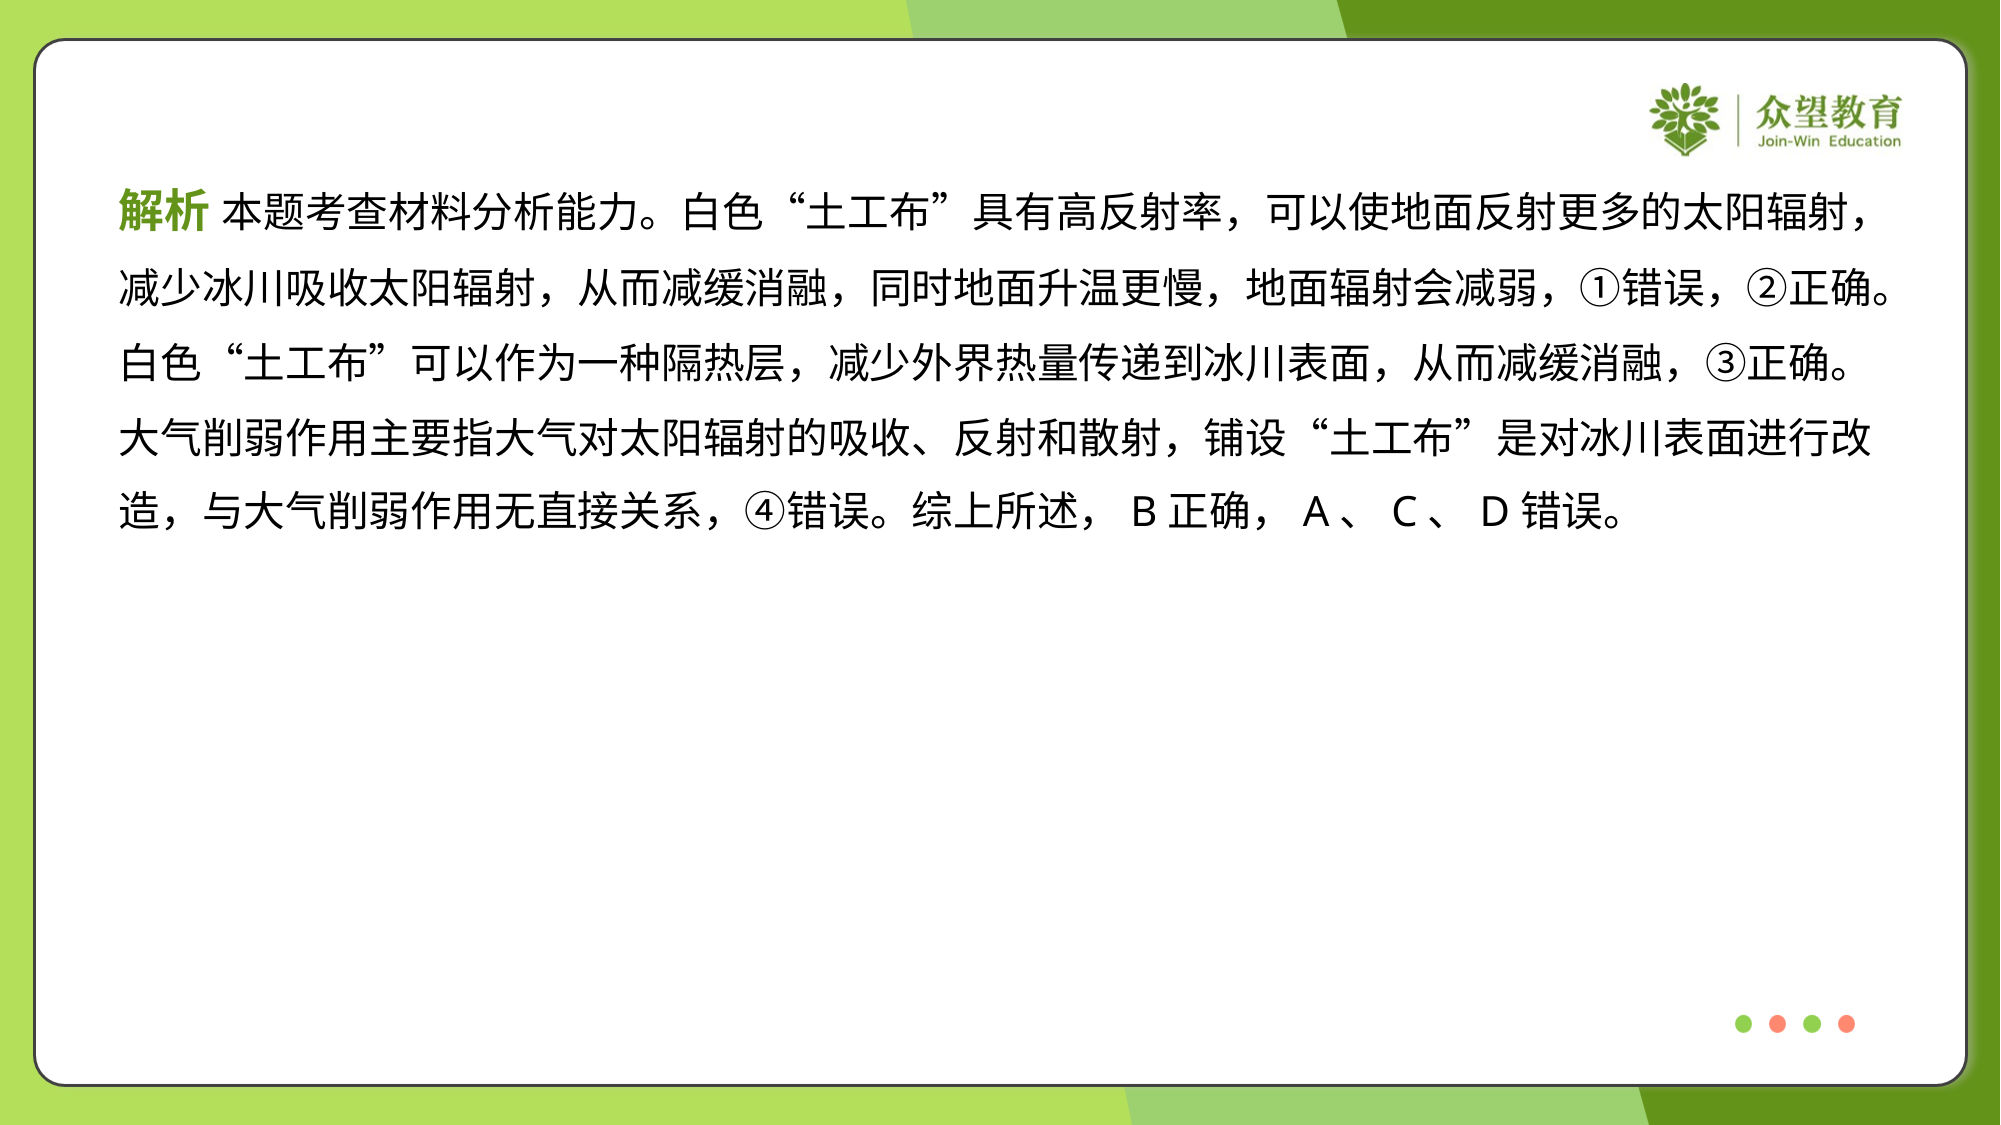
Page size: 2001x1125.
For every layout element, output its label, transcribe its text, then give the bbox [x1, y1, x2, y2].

picture [0, 0, 2000, 1125]
text_box 解析 本题考查材料分析能力。白色“土工布”具有高反射率，可以使地面反射更多的太阳辐射， 减少冰川吸收太阳辐射，从而减缓消融，同时地面升温更慢，地面辐射会减弱，①错误，②正确。 白色“土工布”可以作为一种隔热层，减少外界热量传递到冰川表面，从而减缓消融，③正确。 大气削弱作用主要指大气对太阳辐射的吸收、反射和散射，铺设“土工布”是对冰川表面进行改 造，与大气削弱作用无直接关系，④错误。综上所述，B正确，A、C、D错误。 [118, 159, 1883, 527]
